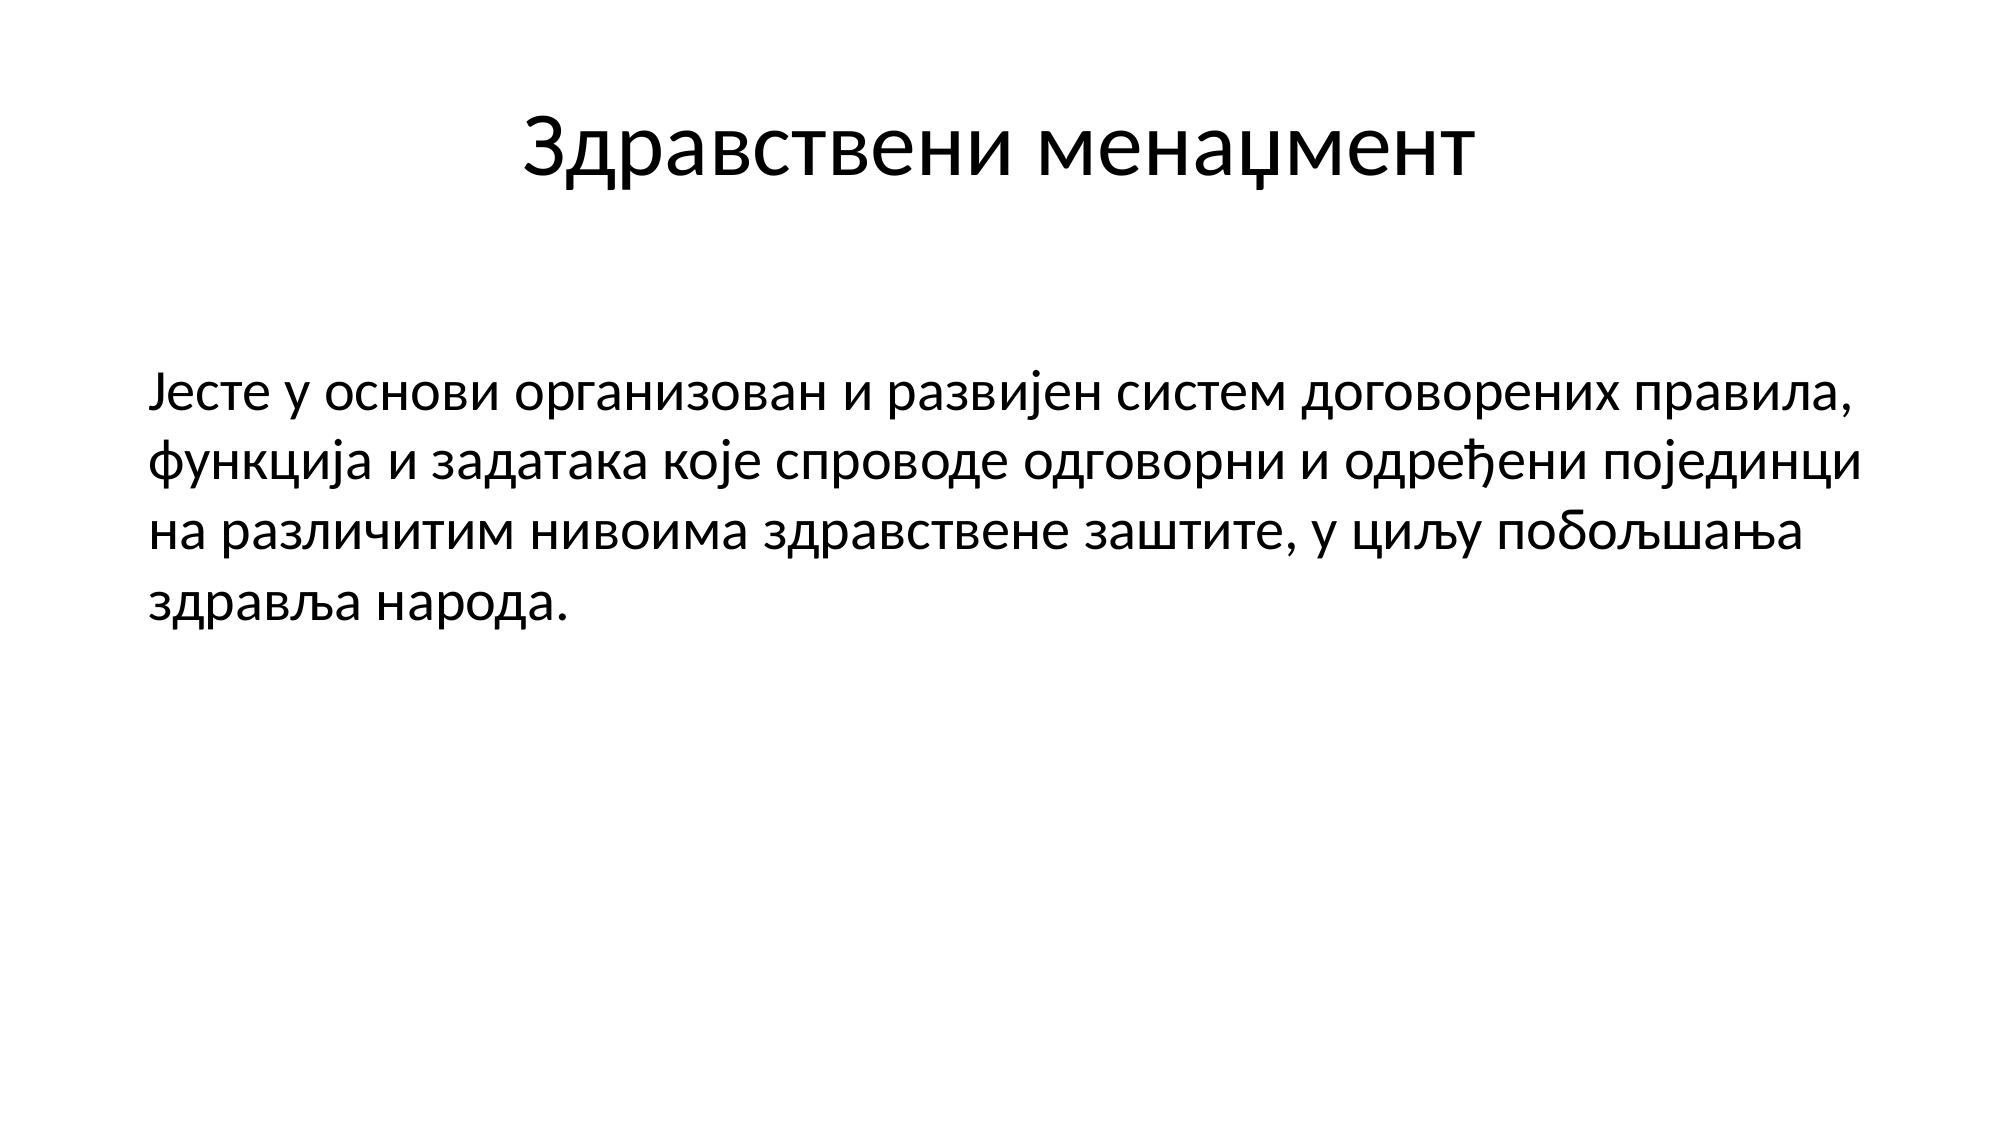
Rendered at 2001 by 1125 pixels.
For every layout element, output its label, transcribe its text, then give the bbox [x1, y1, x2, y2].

list Јесте у основи организован и развијен систем договорених правила, функција и задатака које спроводе одговорни и одређени појединци на различитим нивоима здравствене заштите, у циљу побољшања здравља народа. [133, 262, 1908, 1005]
title Здравствени менаџмент [99, 45, 1900, 233]
